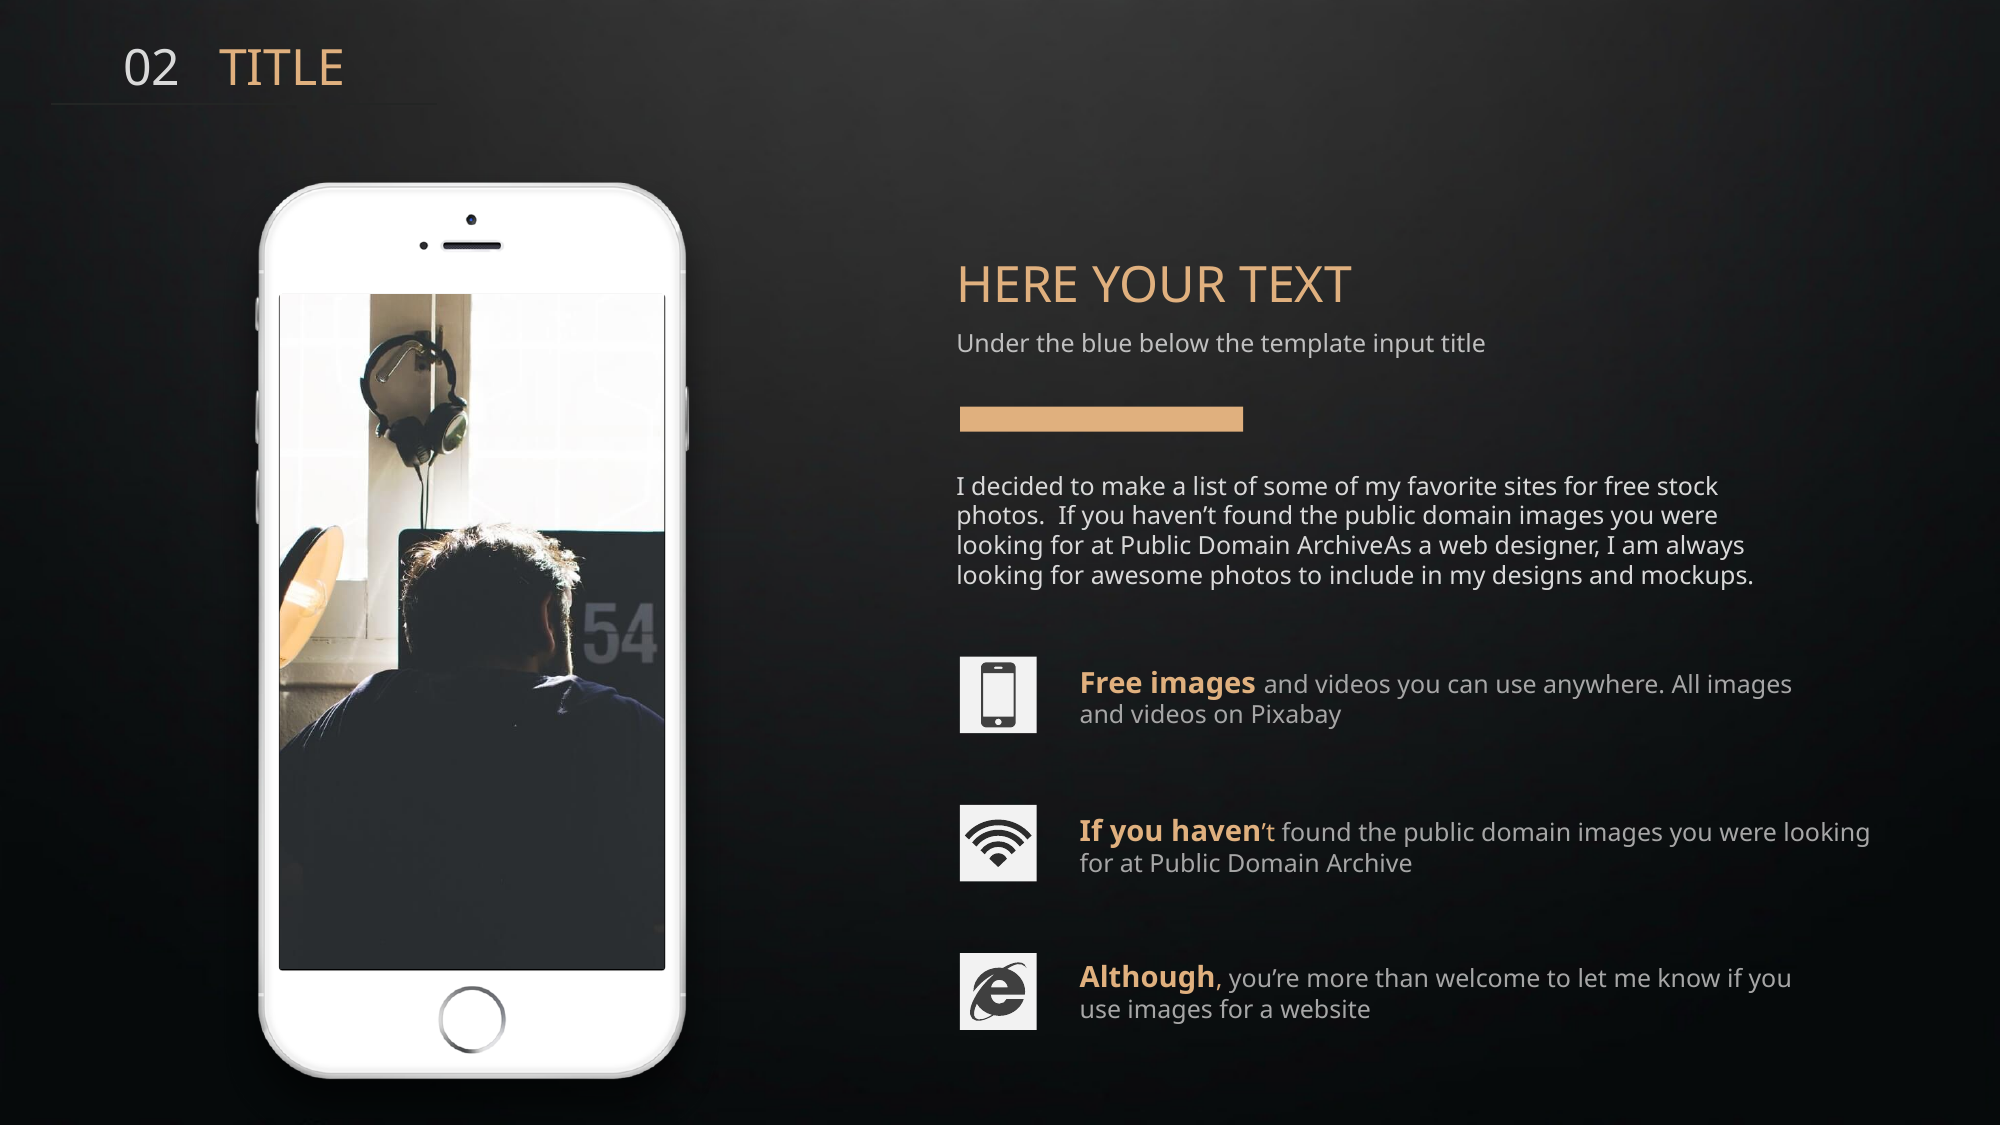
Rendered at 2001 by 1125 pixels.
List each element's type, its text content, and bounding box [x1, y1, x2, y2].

text_box I decided to make a list of some of my favorite sites for free stock photos. If you haven’t found the public domain images you were looking for at Public Domain ArchiveAs a web designer, I am always looking for awesome photos to include in my designs and mockups. [941, 462, 1797, 598]
picture [0, 0, 2000, 1125]
text_box [981, 662, 1016, 728]
text_box [969, 961, 1028, 1022]
text_box Under the blue below the template input title [941, 320, 1545, 366]
text_box Although, you’re more than welcome to let me know if you use images for a website [1064, 951, 1833, 1031]
text_box [959, 952, 1038, 1031]
text_box 02 TITLE [107, 28, 362, 103]
text_box [988, 852, 1009, 869]
text_box HERE YOUR TEXT [941, 244, 1424, 320]
text_box [979, 840, 1018, 856]
text_box [959, 804, 1038, 882]
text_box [215, 161, 729, 1125]
text_box Free images and videos you can use anywhere. All images and videos on Pixabay [1064, 656, 1830, 737]
text_box If you haven’t found the public domain images you were looking for at Public Domain Archive [1064, 804, 1895, 885]
text_box [963, 818, 1034, 848]
text_box [959, 406, 1244, 433]
text_box [959, 655, 1038, 734]
